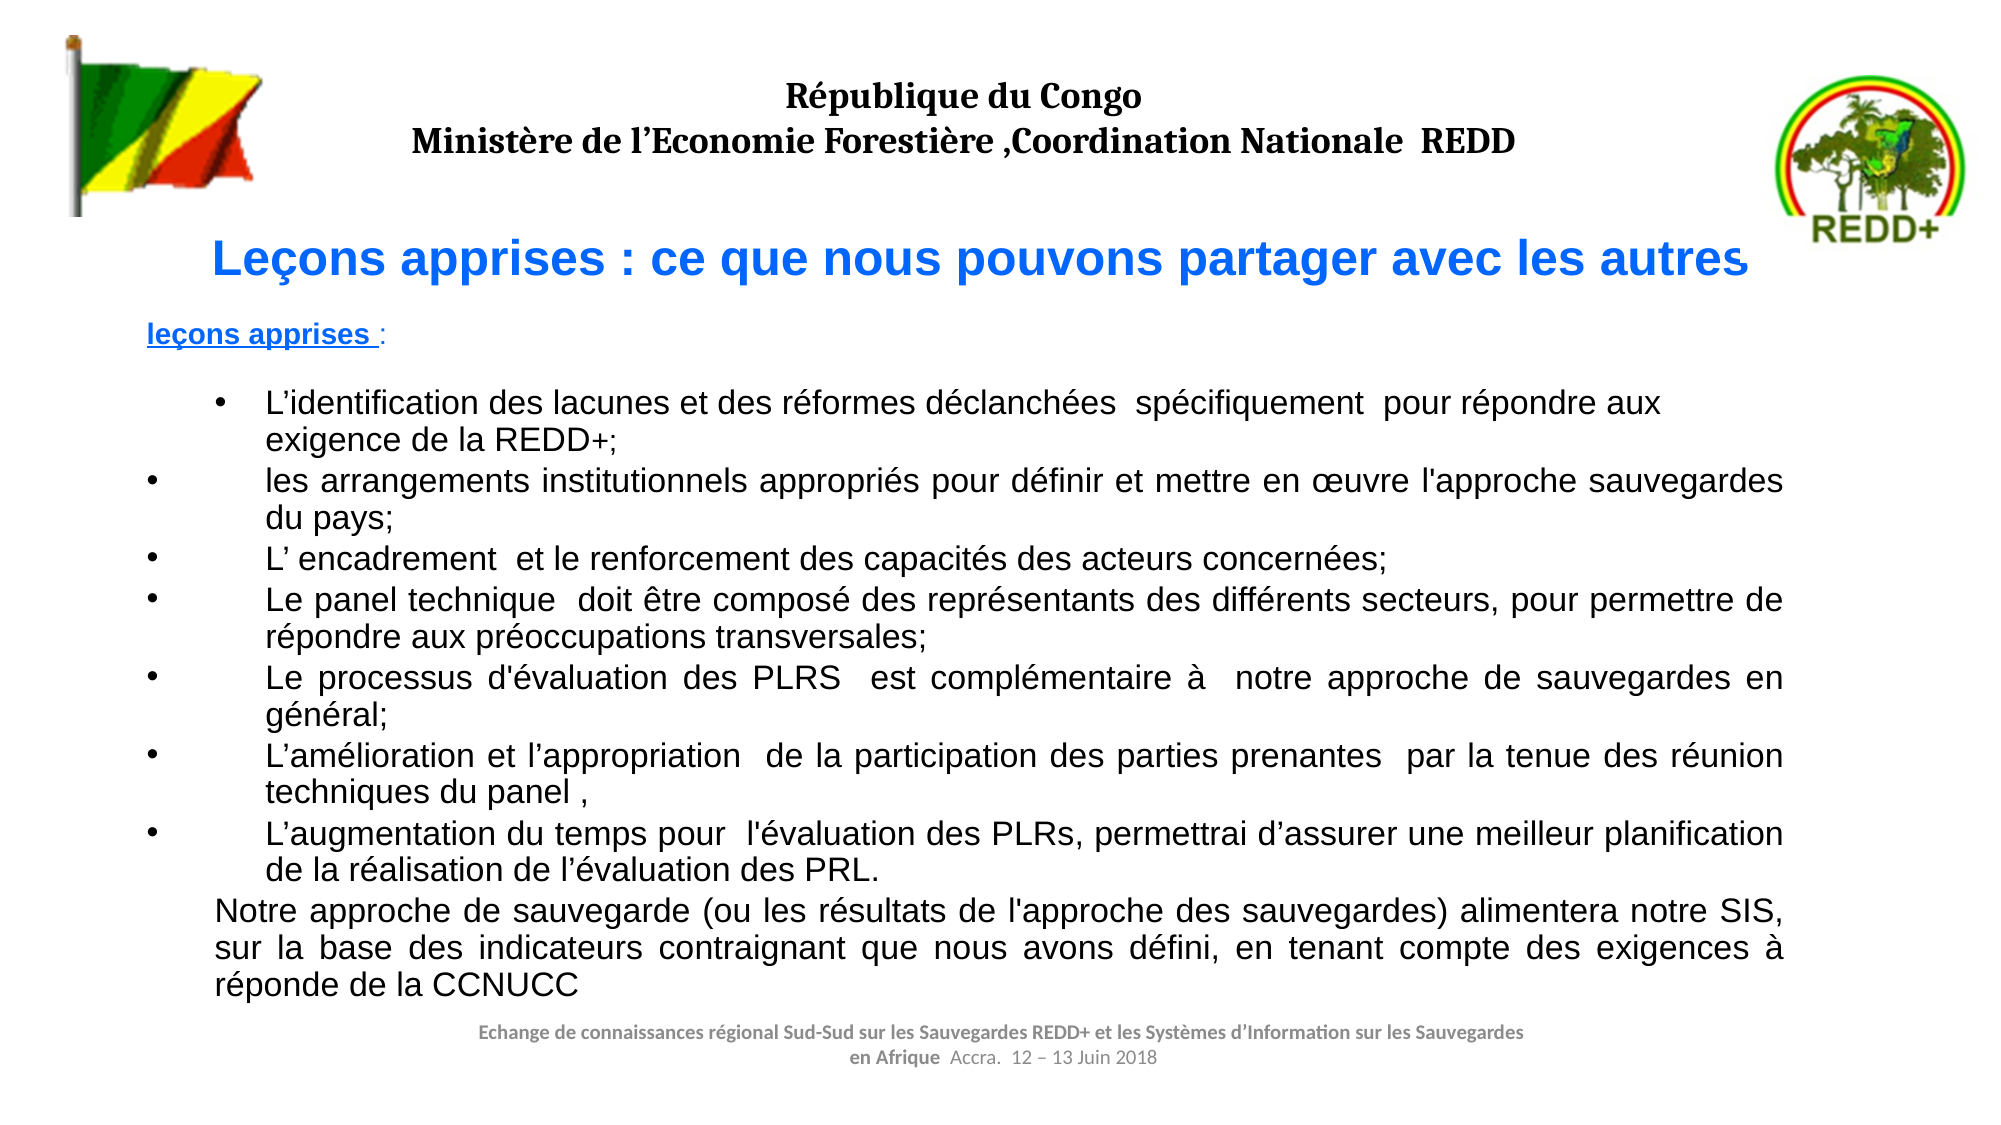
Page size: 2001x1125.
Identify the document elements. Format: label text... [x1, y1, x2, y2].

text_box Echange de connaissances régional Sud-Sud sur les Sauvegardes REDD+ et les Systèmes d’Information sur les Sauvegardes en Afrique Accra. 12 – 13 Juin 2018 [309, 1011, 1693, 1076]
subtitle leçons apprises : L’identification des lacunes et des réformes déclanchées spécifiquement pour répondre aux exigence de la REDD+; les arrangements institutionnels appropriés pour définir et mettre en œuvre l'approche sauvegardes du pays; L’ encadrement et le renforcement des capacités des acteurs concernées; Le panel technique doit être composé des représentants des différents secteurs, pour permettre de répondre aux préoccupations transversales; Le processus d'évaluation des PLRS est complémentaire à notre approche de sauvegardes en général; L’amélioration et l’appropriation de la participation des parties prenantes par la tenue des réunion techniques du panel , L’augmentation du temps pour l'évaluation des PLRs, permettrai d’assurer une meilleur planification de la réalisation de l’évaluation des PRL. Notre approche de sauvegarde (ou les résultats de l'approche des sauvegardes) alimentera notre SIS, sur la base des indicateurs contraignant que nous avons défini, en tenant compte des exigences à réponde de la CCNUCC [131, 311, 1802, 1014]
text_box République du Congo Ministère de l’Economie Forestière ,Coordination Nationale REDD [387, 63, 1549, 169]
picture [1740, 75, 2000, 263]
picture [60, 35, 268, 217]
title Leçons apprises : ce que nous pouvons partager avec les autres [190, 169, 1772, 295]
